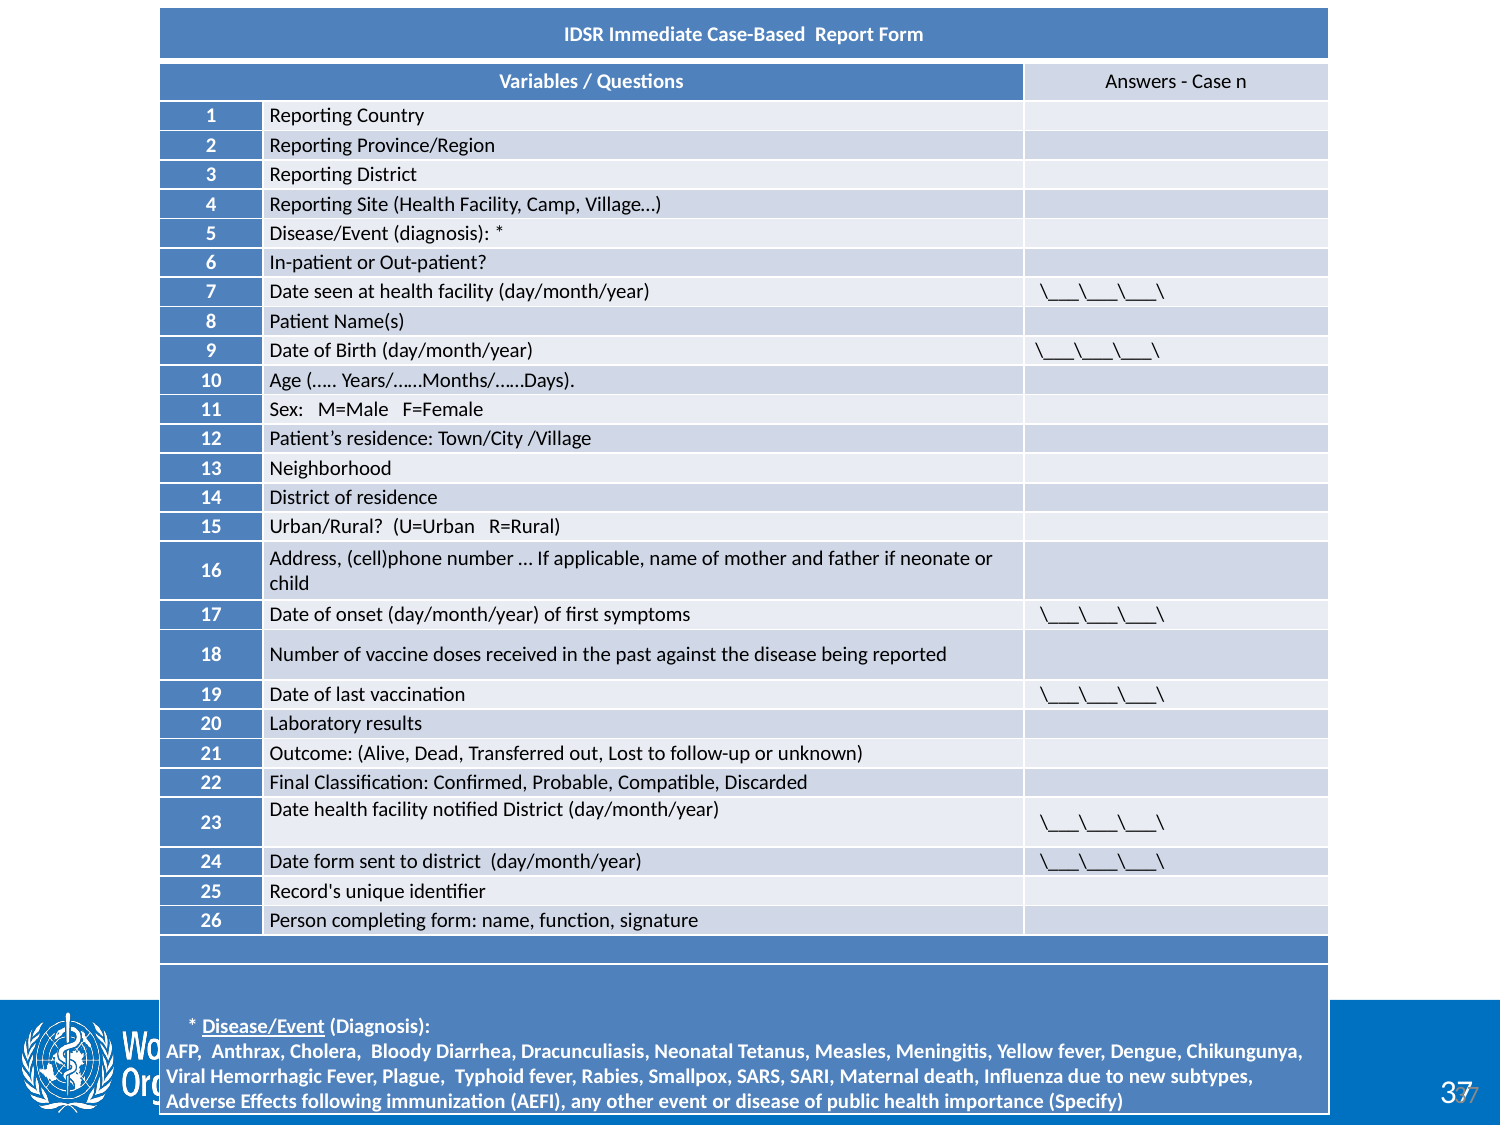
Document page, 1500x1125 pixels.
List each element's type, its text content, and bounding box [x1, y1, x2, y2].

table_cell 5 [160, 219, 262, 247]
table_cell [1025, 454, 1328, 482]
table_cell Reporting Site (Health Facility, Camp, Village…) [264, 190, 1023, 218]
table_cell 14 [160, 484, 262, 511]
table_cell [1025, 366, 1328, 394]
table_cell Age (….. Years/……Months/……Days). [264, 366, 1023, 394]
table_cell Patient’s residence: Town/City /Village [264, 425, 1023, 452]
table_cell [1025, 131, 1328, 159]
table_cell [1025, 630, 1328, 679]
table_cell 16 [160, 542, 262, 599]
table_cell [1025, 513, 1328, 540]
table_cell Date form sent to district (day/month/year) [264, 848, 1023, 875]
table_cell Date of last vaccination [264, 681, 1023, 708]
table_cell Laboratory results [264, 710, 1023, 738]
table_cell Address, (cell)phone number … If applicable, name of mother and father if neonate or child [264, 542, 1023, 599]
table_cell Date seen at health facility (day/month/year) [264, 278, 1023, 306]
table_cell 2 [160, 131, 262, 159]
table_cell 7 [160, 278, 262, 306]
picture [21, 1012, 159, 1113]
table_cell [1025, 425, 1328, 452]
table_cell 23 [160, 798, 262, 846]
table_cell [1025, 542, 1328, 599]
table_cell Person completing form: name, function, signature [264, 906, 1023, 934]
table_cell Record's unique identifier [264, 877, 1023, 905]
table_cell 9 [160, 337, 262, 364]
table_cell Disease/Event (diagnosis): * [264, 219, 1023, 247]
table_header IDSR Immediate Case-Based Report Form [160, 8, 1328, 58]
table_cell \___\___\___\ [1025, 681, 1328, 708]
table_cell In-patient or Out-patient? [264, 249, 1023, 276]
table_cell Date of onset (day/month/year) of first symptoms [264, 601, 1023, 629]
table_cell 21 [160, 739, 262, 767]
table_cell Reporting Country [264, 102, 1023, 130]
table_cell Neighborhood [264, 454, 1023, 482]
table_cell Answers - Case n [1025, 64, 1328, 100]
table_cell Reporting District [264, 161, 1023, 188]
table_cell 1 [160, 102, 262, 130]
table_cell 19 [160, 681, 262, 708]
table_cell 18 [160, 630, 262, 679]
table_cell Outcome: (Alive, Dead, Transferred out, Lost to follow-up or unknown) [264, 739, 1023, 767]
table_cell [1025, 102, 1328, 130]
table_cell 20 [160, 710, 262, 738]
table_cell [1025, 906, 1328, 934]
table_cell Date of Birth (day/month/year) [264, 337, 1023, 364]
table_cell 4 [160, 190, 262, 218]
table_cell [1025, 484, 1328, 511]
table_cell \___\___\___\ [1025, 798, 1328, 846]
table_cell 22 [160, 769, 262, 796]
table_cell Variables / Questions [160, 64, 1023, 100]
table_cell 24 [160, 848, 262, 875]
table_cell 13 [160, 454, 262, 482]
table_cell [1025, 219, 1328, 247]
table_cell 17 [160, 601, 262, 629]
table_cell [160, 936, 1328, 963]
table_cell * Disease/Event (Diagnosis): AFP, Anthrax, Cholera, Bloody Diarrhea, Dracunculiasis, Neonatal Tetanus, Measles, Meningitis, Yellow fever, Dengue, Chikungunya, Viral Hemorrhagic Fever, Plague, Typhoid fever, Rabies, Smallpox, SARS, SARI, Maternal death, Influenza due to new subtypes, Adverse Effects following immunization (AEFI), any other event or disease of public health importance (Specify) [160, 965, 1328, 1113]
table_cell 8 [160, 307, 262, 335]
table_cell District of residence [264, 484, 1023, 511]
table_cell Sex: M=Male F=Female [264, 395, 1023, 423]
table_cell 12 [160, 425, 262, 452]
table_cell 10 [160, 366, 262, 394]
table_cell [1025, 739, 1328, 767]
table_cell [1025, 307, 1328, 335]
table_cell [1025, 249, 1328, 276]
table_cell 11 [160, 395, 262, 423]
table_cell [1025, 161, 1328, 188]
table_cell Date health facility notified District (day/month/year) [264, 798, 1023, 846]
table_cell [1025, 877, 1328, 905]
table_cell 15 [160, 513, 262, 540]
table_cell Patient Name(s) [264, 307, 1023, 335]
table_cell Final Classification: Confirmed, Probable, Compatible, Discarded [264, 769, 1023, 796]
table_cell Urban/Rural? (U=Urban R=Rural) [264, 513, 1023, 540]
table_cell [1025, 190, 1328, 218]
table_cell 6 [160, 249, 262, 276]
table_cell [1025, 769, 1328, 796]
table_cell Number of vaccine doses received in the past against the disease being reported [264, 630, 1023, 679]
slide_number 37 [1394, 1063, 1495, 1124]
table_cell \___\___\___\ [1025, 601, 1328, 629]
table_cell 3 [160, 161, 262, 188]
table_cell Reporting Province/Region [264, 131, 1023, 159]
table_cell [1025, 395, 1328, 423]
table_cell \___\___\___\ [1025, 337, 1328, 364]
table_cell \___\___\___\ [1025, 848, 1328, 875]
table_cell \___\___\___\ [1025, 278, 1328, 306]
table_cell 25 [160, 877, 262, 905]
table_cell 26 [160, 906, 262, 934]
table_cell [1025, 710, 1328, 738]
